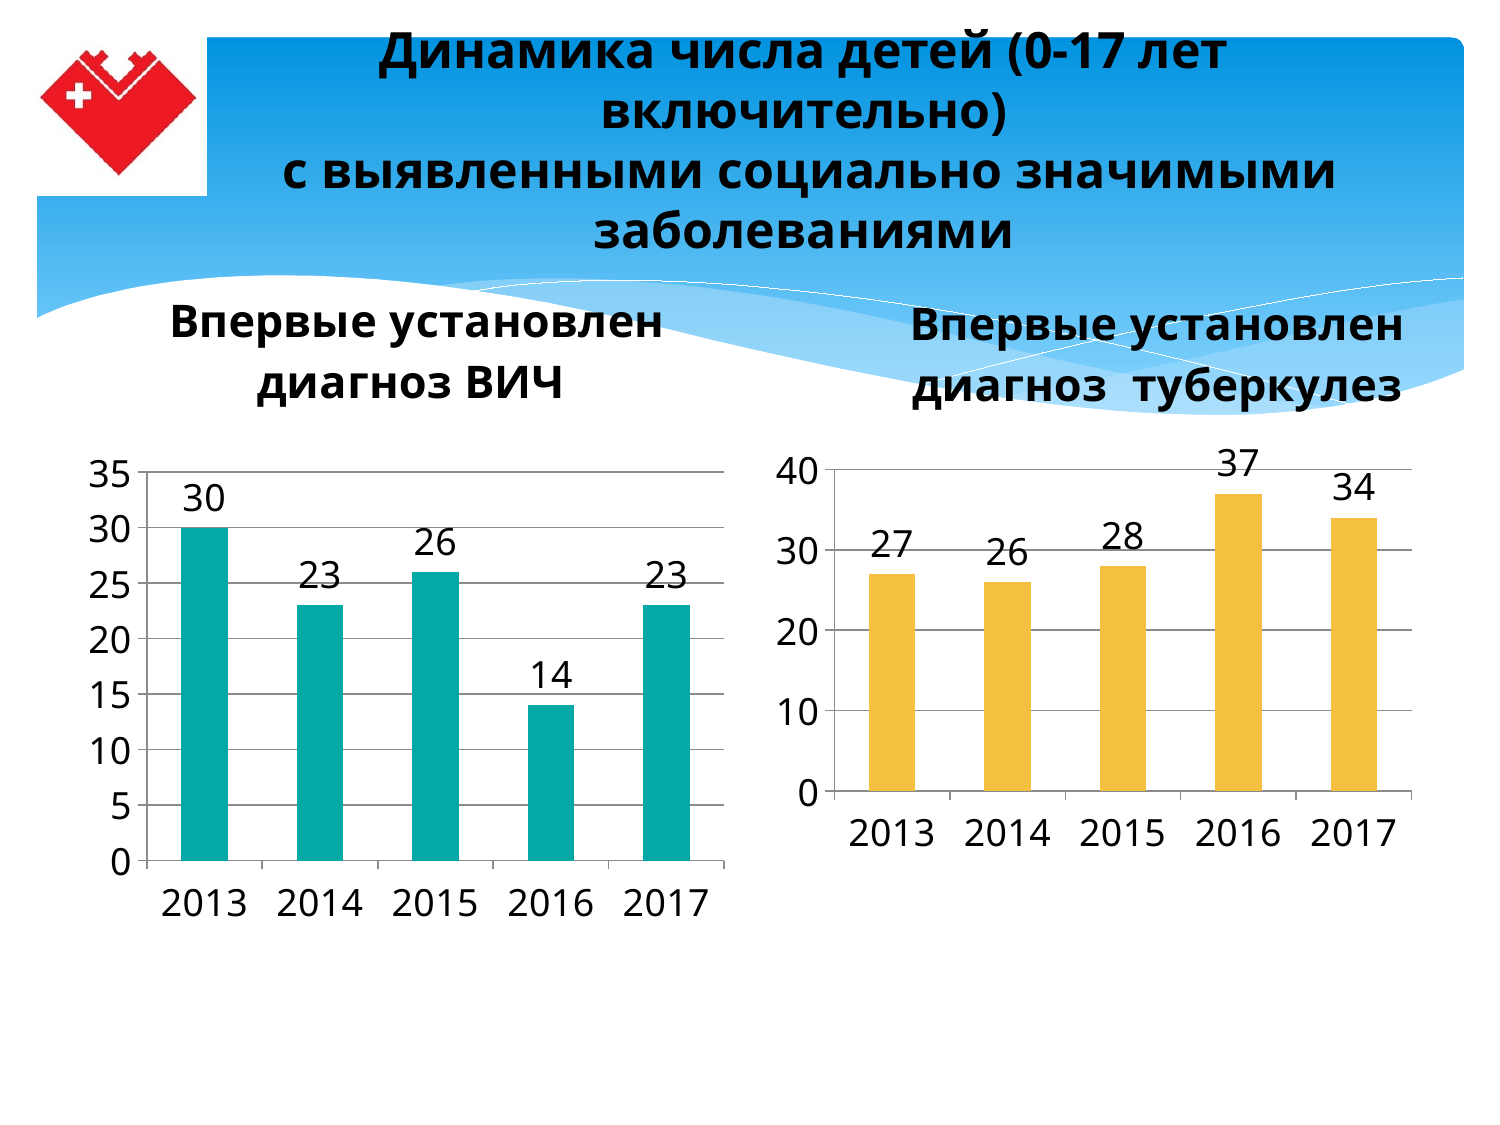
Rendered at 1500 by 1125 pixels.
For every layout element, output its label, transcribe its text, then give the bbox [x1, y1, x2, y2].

chart [762, 262, 1426, 870]
picture [1074, 37, 1087, 45]
chart [74, 262, 738, 941]
picture [1178, 41, 1194, 45]
picture [879, 41, 895, 45]
picture [935, 41, 951, 45]
picture [1012, 37, 1018, 45]
picture [493, 41, 509, 45]
picture [802, 41, 818, 45]
picture [1115, 37, 1122, 45]
title Динамика числа детей (0-17 лет включительно) с выявленными социально значимыми заболеваниями [183, 45, 1425, 233]
picture [29, 17, 207, 196]
picture [390, 37, 396, 45]
picture [405, 37, 410, 45]
picture [1028, 37, 1036, 45]
picture [1042, 37, 1049, 45]
picture [632, 41, 648, 45]
